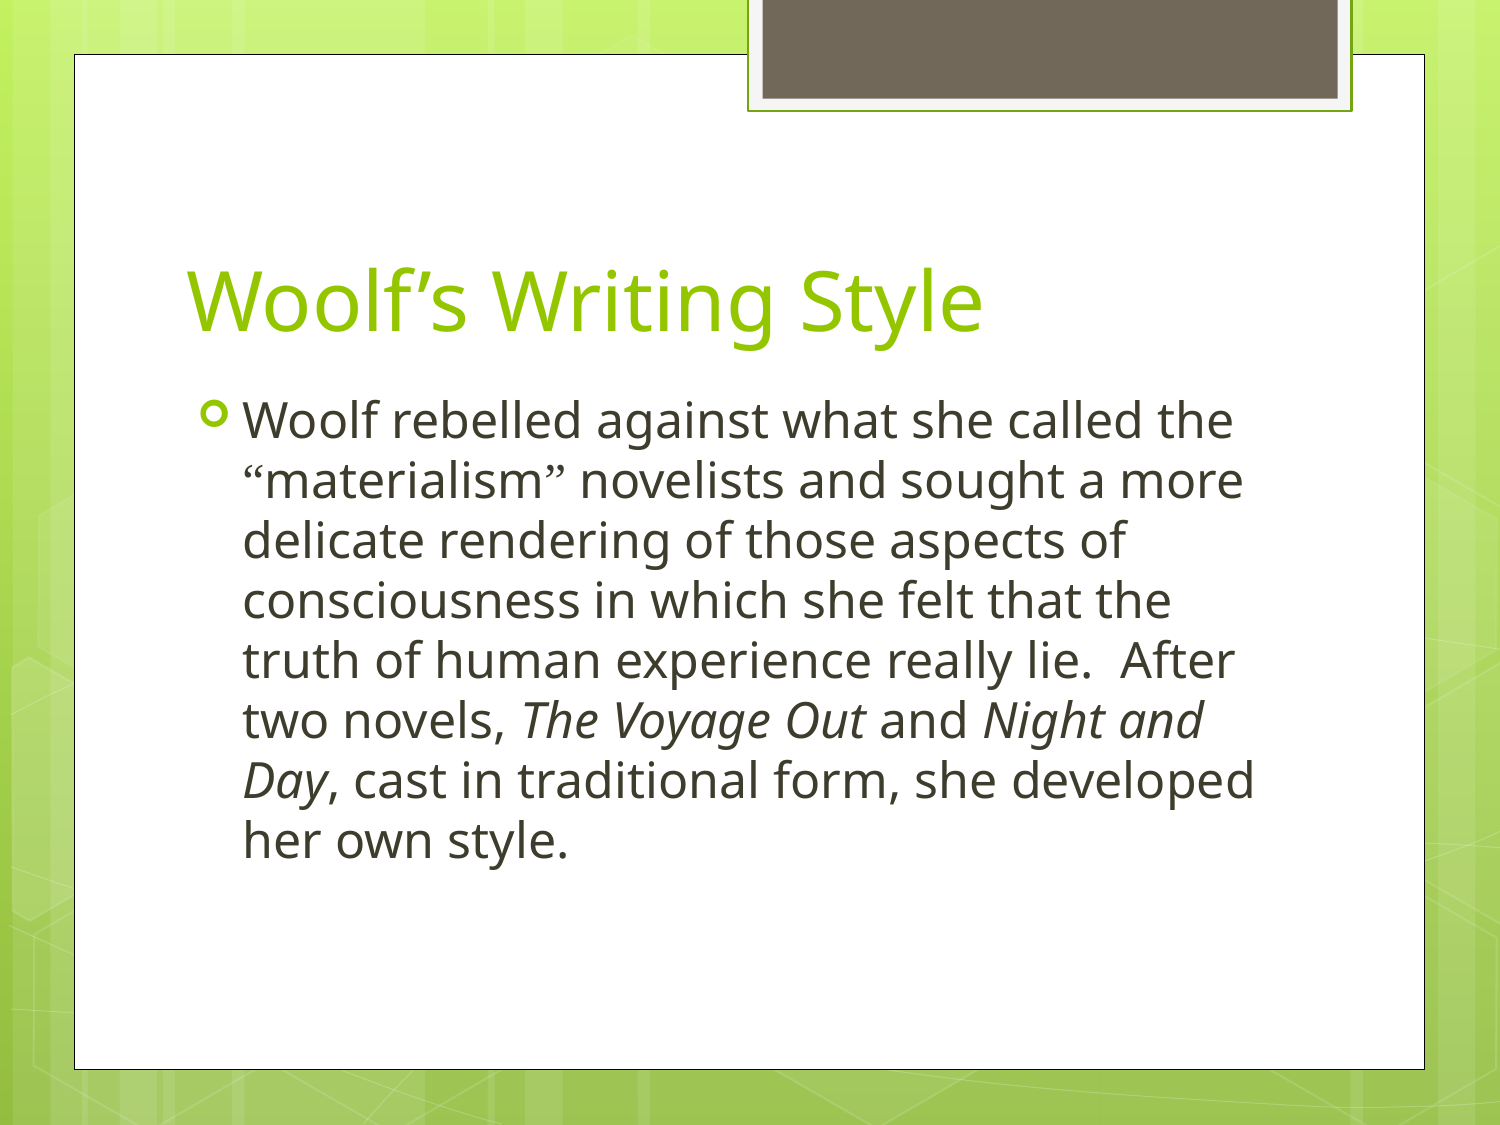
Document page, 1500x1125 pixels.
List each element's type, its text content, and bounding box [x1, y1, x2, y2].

list Woolf rebelled against what she called the “materialism” novelists and sought a more delicate rendering of those aspects of consciousness in which she felt that the truth of human experience really lie. After two novels, The Voyage Out and Night and Day, cast in traditional form, she developed her own style. [171, 381, 1283, 957]
title Woolf’s Writing Style [171, 168, 1324, 357]
